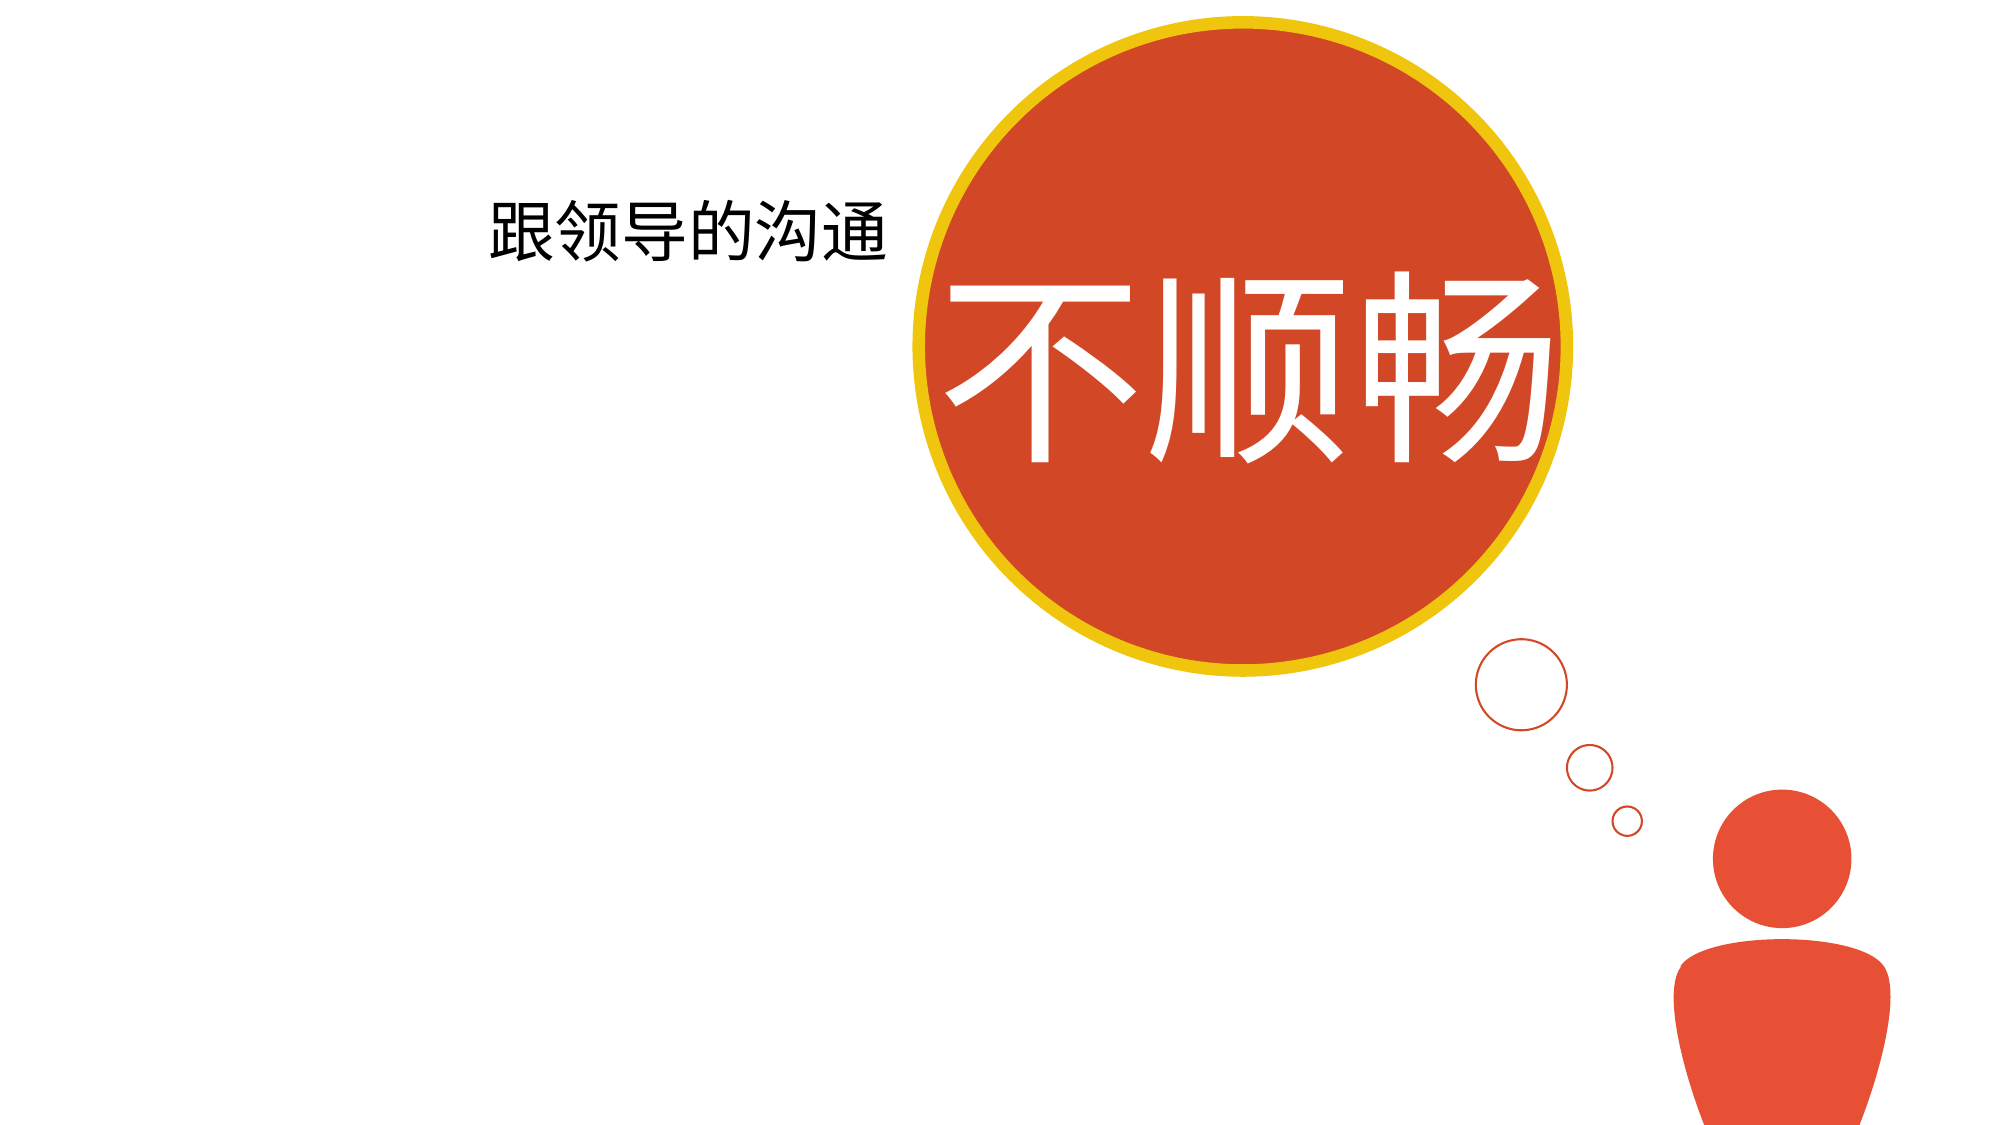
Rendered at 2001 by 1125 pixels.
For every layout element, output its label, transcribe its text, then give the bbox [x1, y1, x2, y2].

text_box [917, 293, 922, 400]
text_box 跟领导的沟通 [473, 182, 904, 278]
text_box [1611, 805, 1644, 837]
text_box [1474, 638, 1568, 732]
text_box [939, 21, 1547, 230]
text_box [954, 496, 1532, 672]
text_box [1673, 790, 1891, 1125]
text_box [1565, 744, 1614, 792]
text_box 不顺畅 [922, 230, 1577, 496]
